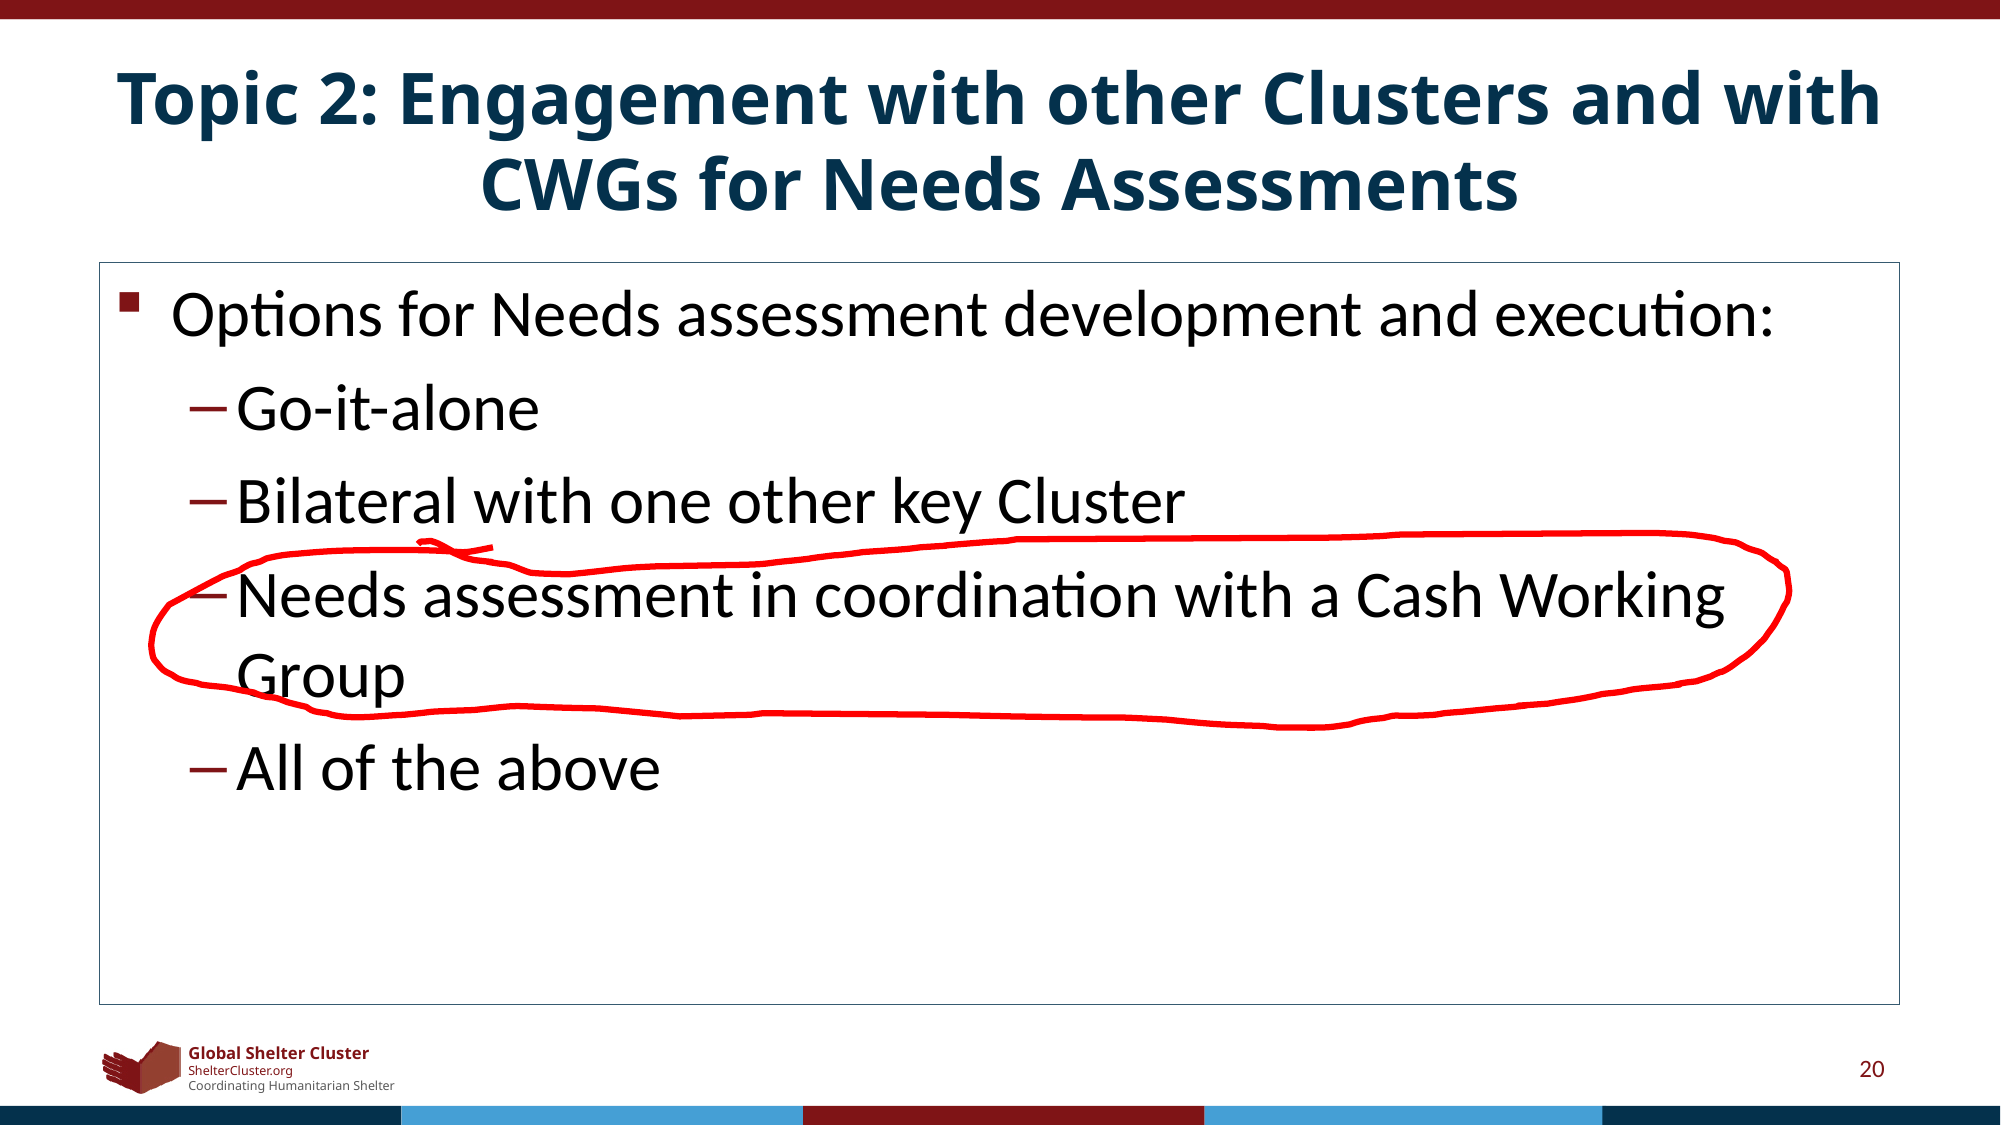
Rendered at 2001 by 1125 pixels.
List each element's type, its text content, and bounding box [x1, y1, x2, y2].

slide_number 20 [1433, 1037, 1900, 1098]
title Topic 2: Engagement with other Clusters and with CWGs for Needs Assessments [99, 45, 1900, 233]
list Options for Needs assessment development and execution: Go-it-alone Bilateral with one other key Cluster Needs assessment in coordination with a Cash Working Group All of the above [99, 262, 1900, 1005]
picture [102, 1041, 181, 1094]
text_box [149, 530, 1792, 730]
